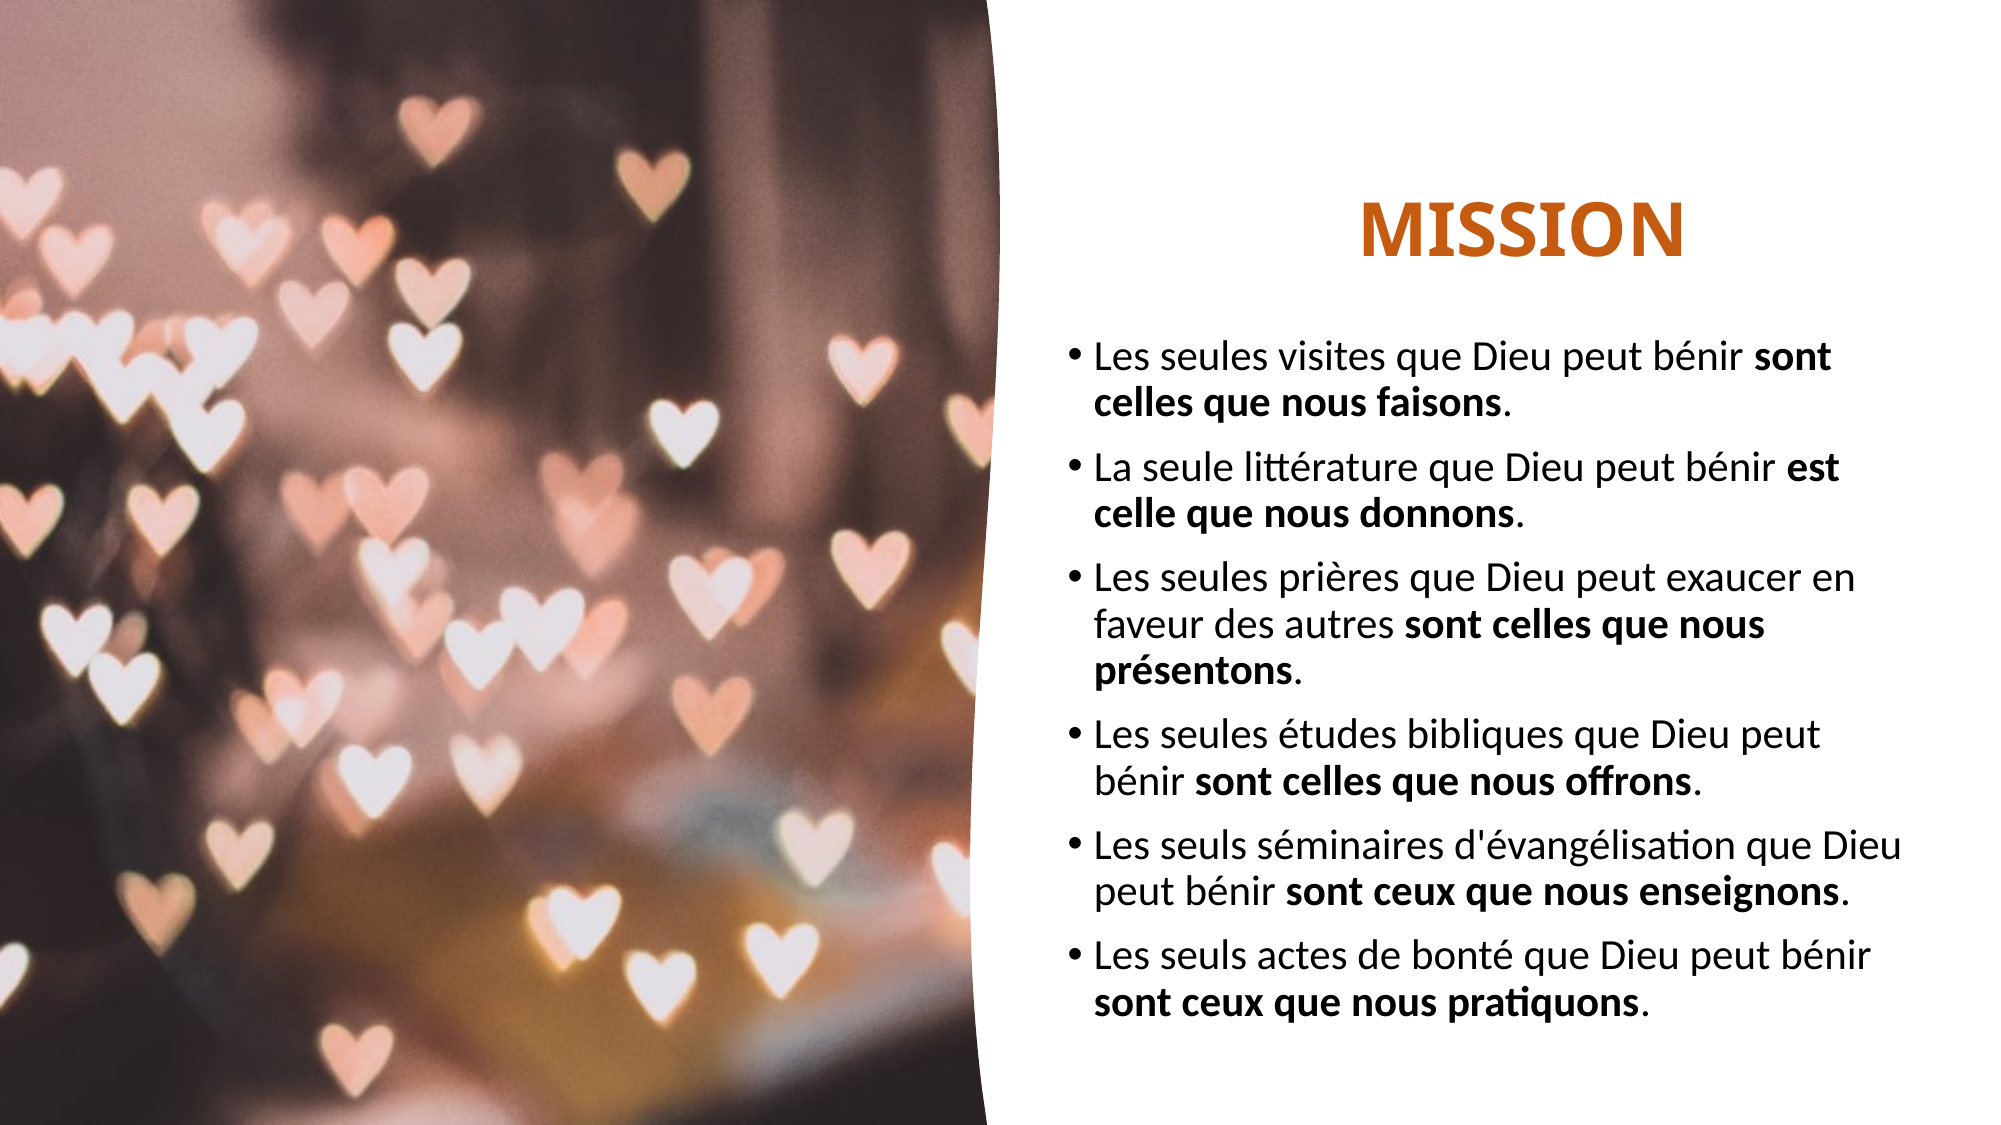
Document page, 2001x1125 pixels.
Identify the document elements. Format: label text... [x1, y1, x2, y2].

picture [0, 0, 1000, 1125]
title MISSION [1088, 102, 1957, 370]
list Les seules visites que Dieu peut bénir sont celles que nous faisons. La seule littérature que Dieu peut bénir est celle que nous donnons. Les seules prières que Dieu peut exaucer en faveur des autres sont celles que nous présentons. Les seules études bibliques que Dieu peut bénir sont celles que nous offrons. Les seuls séminaires d'évangélisation que Dieu peut bénir sont ceux que nous enseignons. Les seuls actes de bonté que Dieu peut bénir sont ceux que nous pratiquons. [1052, 325, 1921, 1077]
